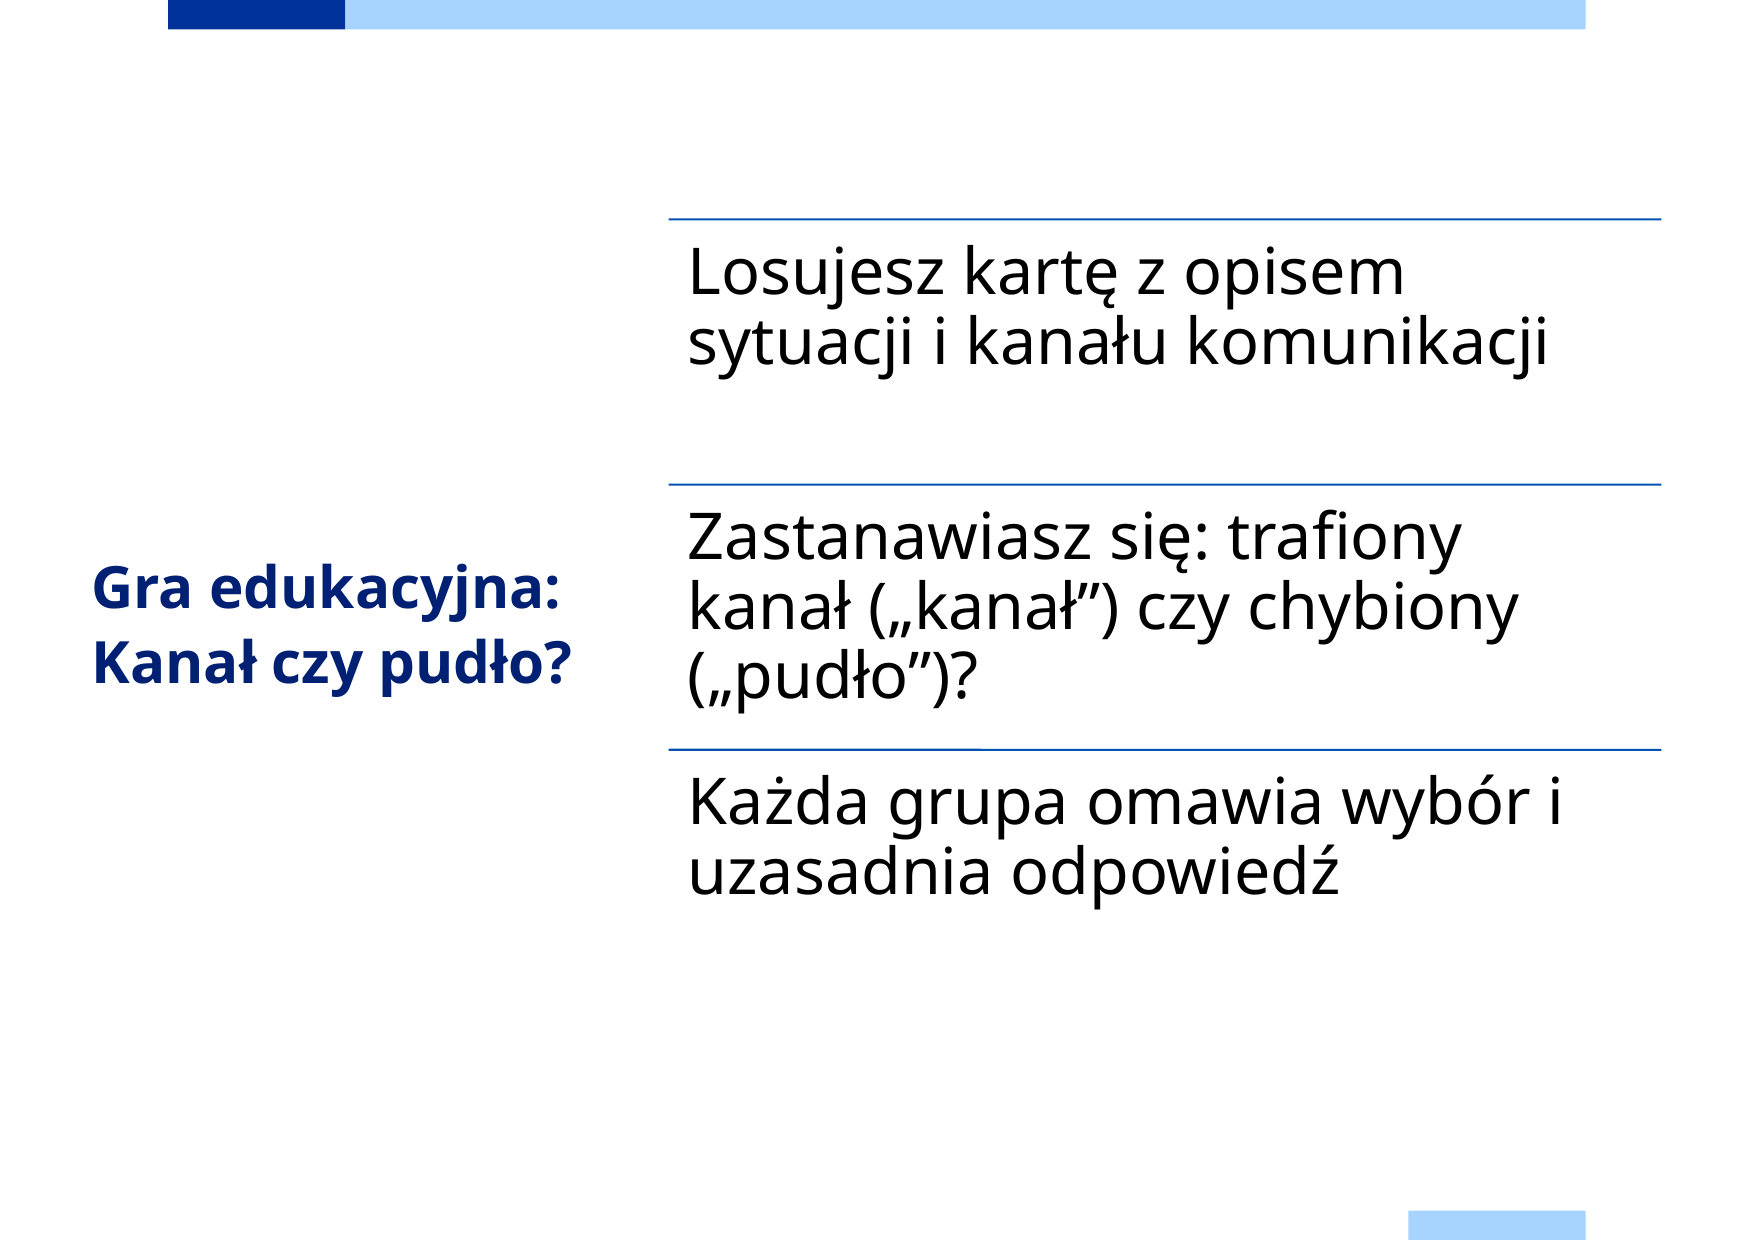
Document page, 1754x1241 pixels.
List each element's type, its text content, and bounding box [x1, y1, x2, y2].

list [668, 218, 1662, 1016]
title Gra edukacyjna: Kanał czy pudło? [91, 218, 584, 1023]
